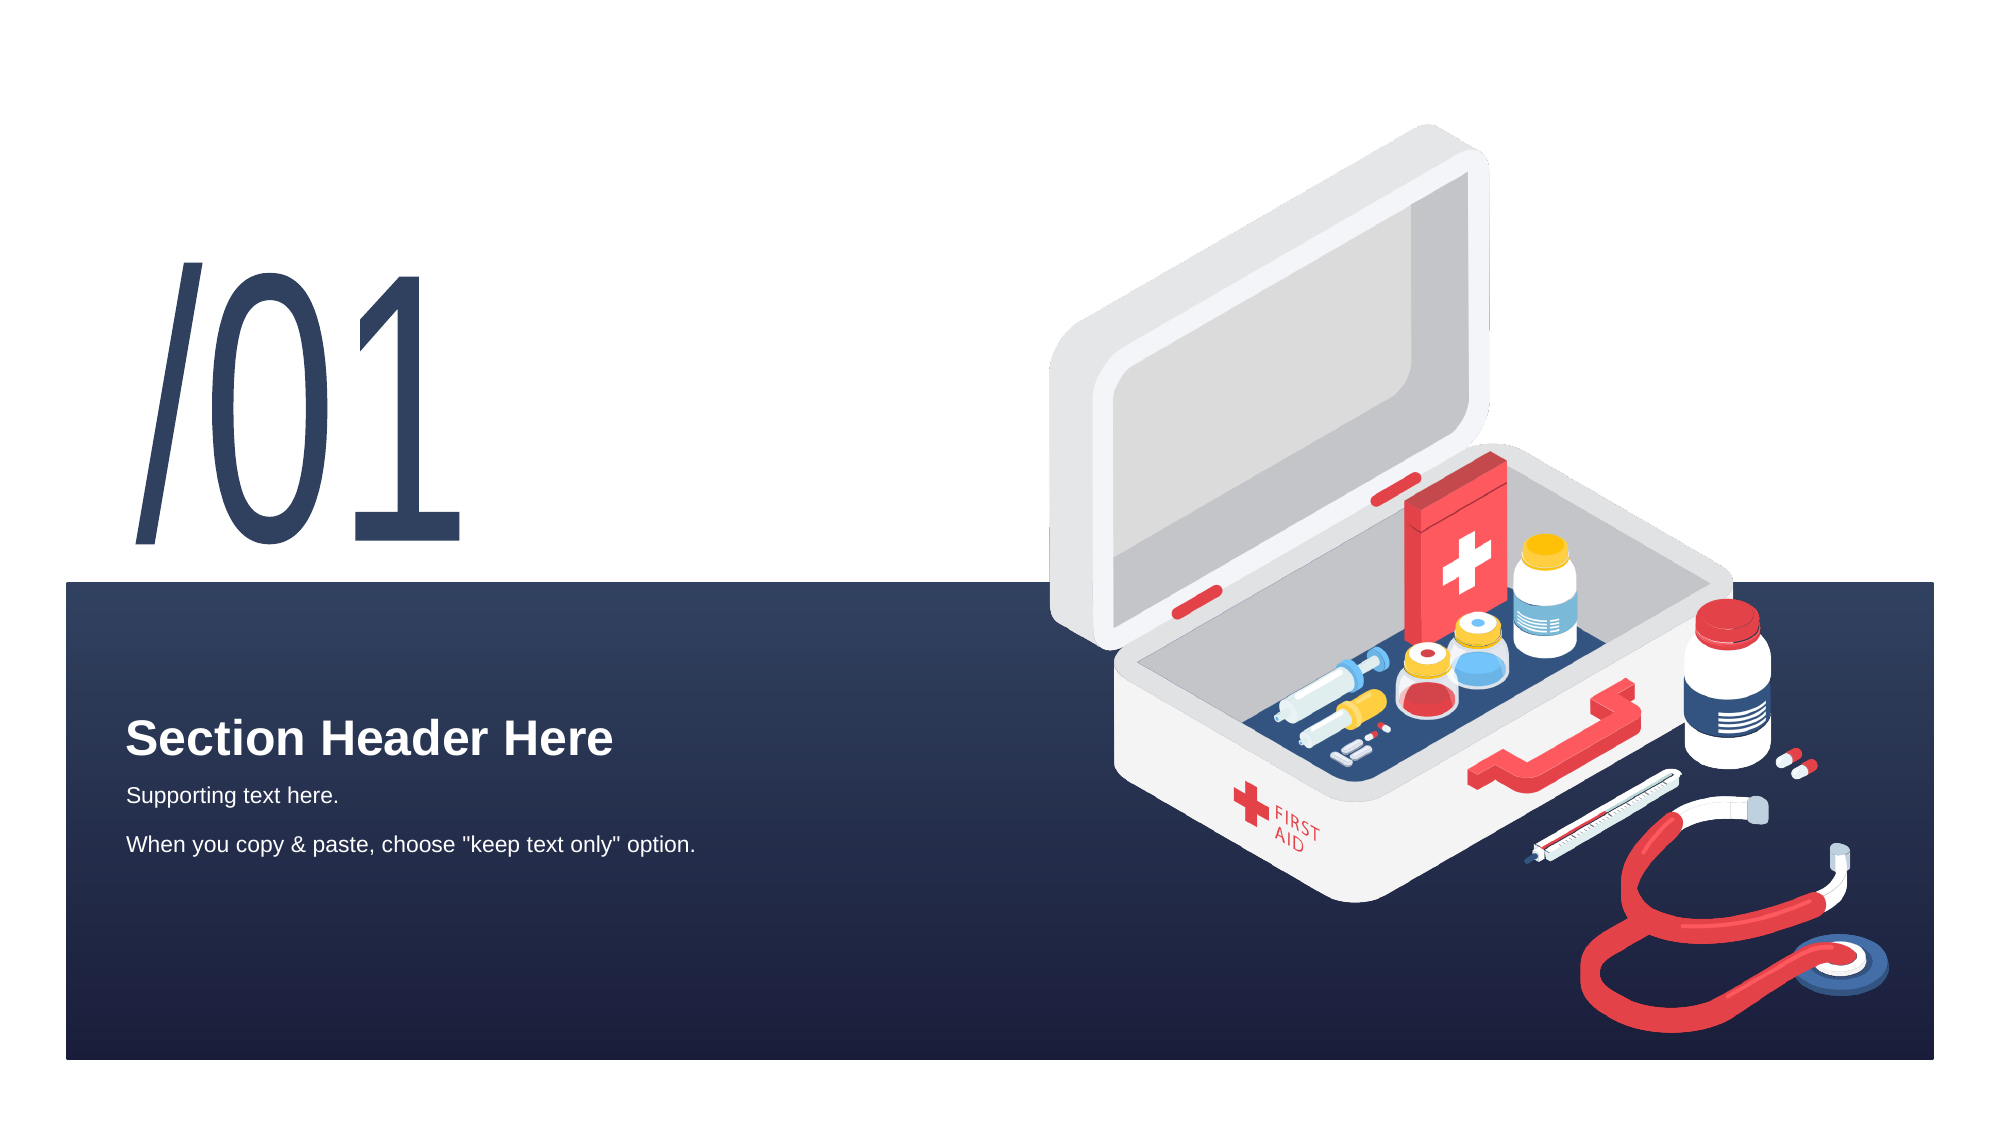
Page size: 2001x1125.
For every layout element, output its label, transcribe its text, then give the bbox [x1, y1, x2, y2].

picture [1048, 124, 1889, 1033]
title Section Header Here [110, 626, 1000, 774]
list Supporting text here. When you copy & paste, choose "keep text only" option. [111, 773, 1000, 940]
